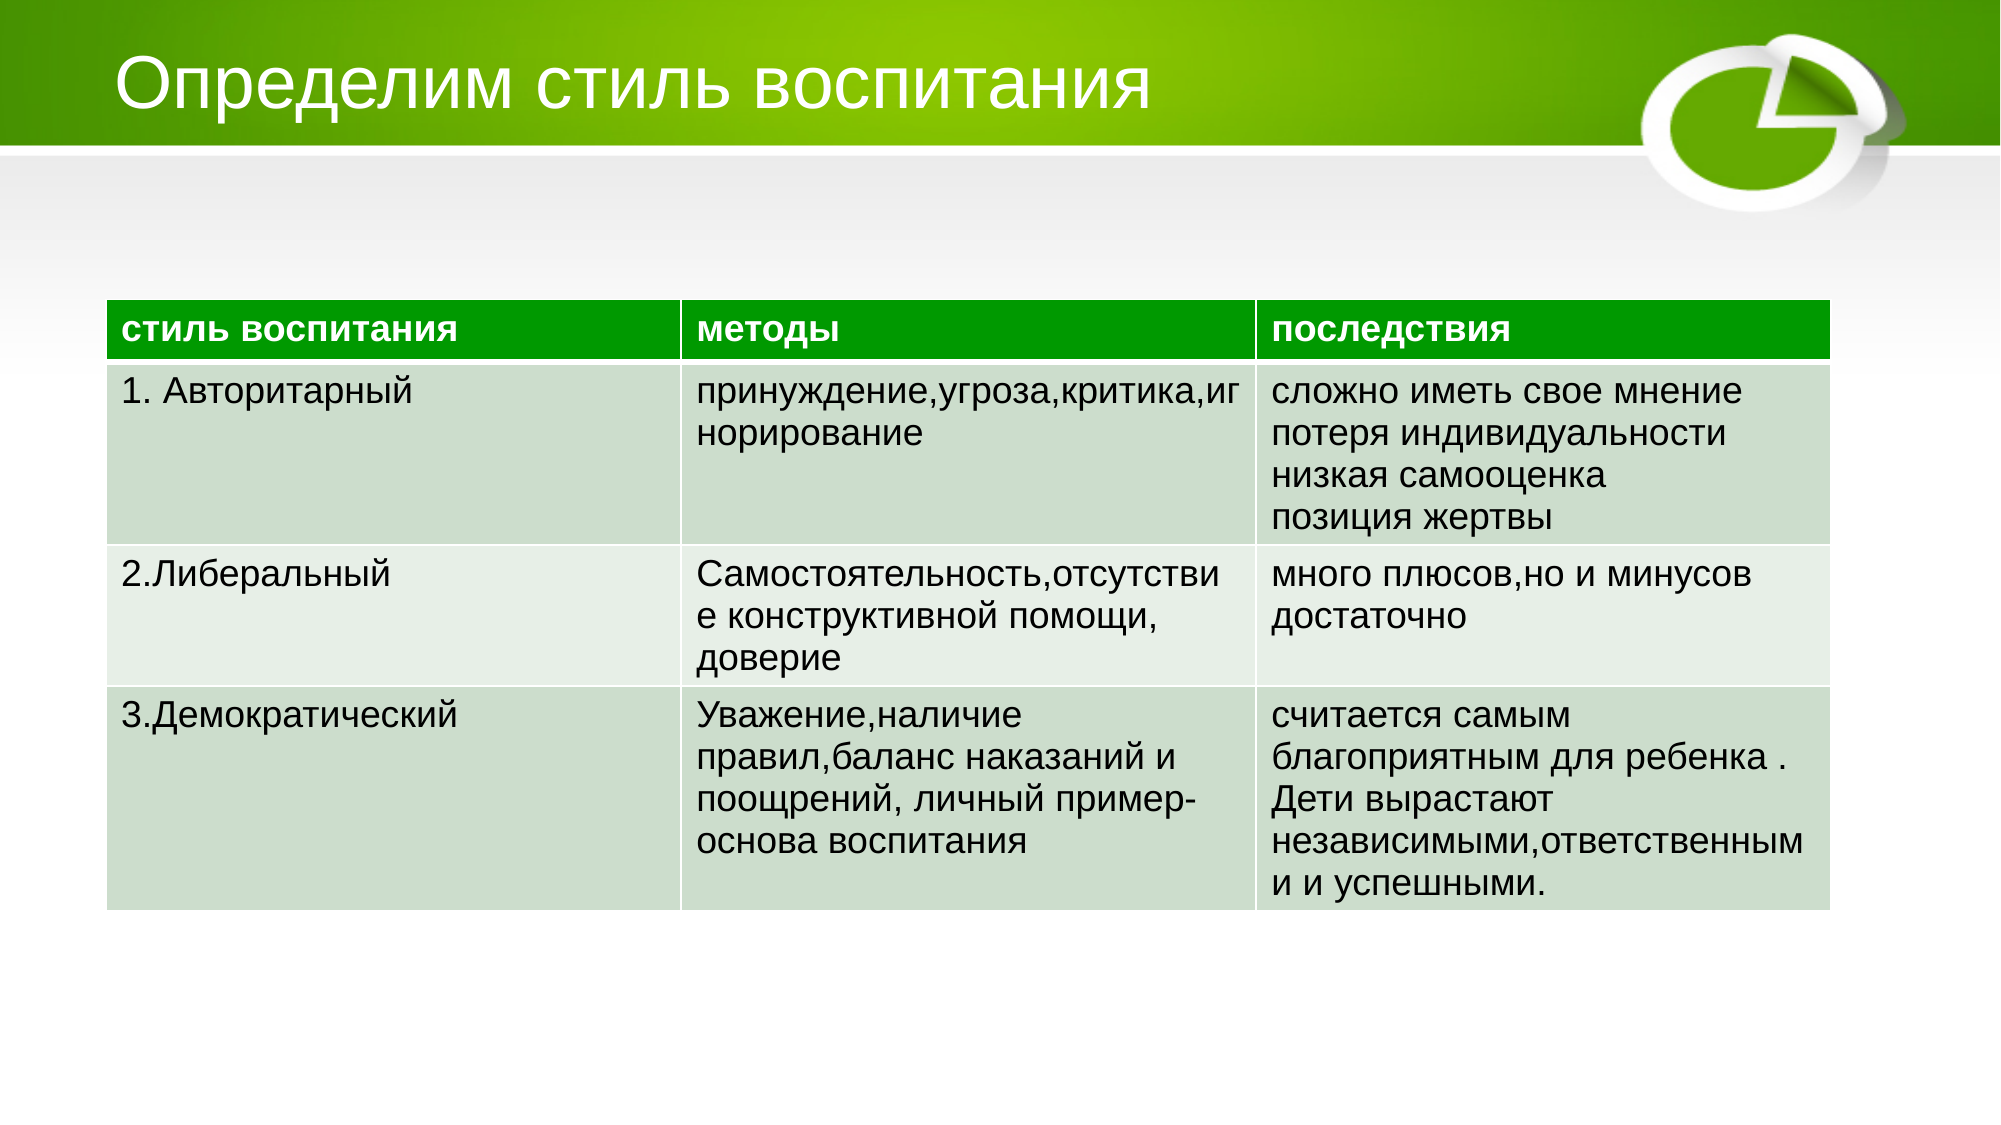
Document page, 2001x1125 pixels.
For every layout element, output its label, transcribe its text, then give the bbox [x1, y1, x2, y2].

table_cell сложно иметь свое мнение потеря индивидуальности низкая самооценка позиция жертвы [1257, 365, 1830, 544]
table_header последствия [1257, 300, 1830, 359]
table_cell 3.Демократический [107, 687, 680, 910]
table_cell принуждение,угроза,критика,игнорирование [682, 365, 1255, 544]
table_cell 1. Авторитарный [107, 365, 680, 544]
title Определим стиль воспитания [99, 30, 1901, 127]
table_header методы [682, 300, 1255, 359]
table_cell считается самым благоприятным для ребенка . Дети вырастают независимыми,ответственными и успешными. [1257, 687, 1830, 910]
table_cell Самостоятельность,отсутствие конструктивной помощи, доверие [682, 546, 1255, 685]
picture [0, 0, 2001, 1125]
table_cell много плюсов,но и минусов достаточно [1257, 546, 1830, 685]
table_header стиль воспитания [107, 300, 680, 359]
table_cell Уважение,наличие правил,баланс наказаний и поощрений, личный пример-основа воспитания [682, 687, 1255, 910]
table_cell 2.Либеральный [107, 546, 680, 685]
